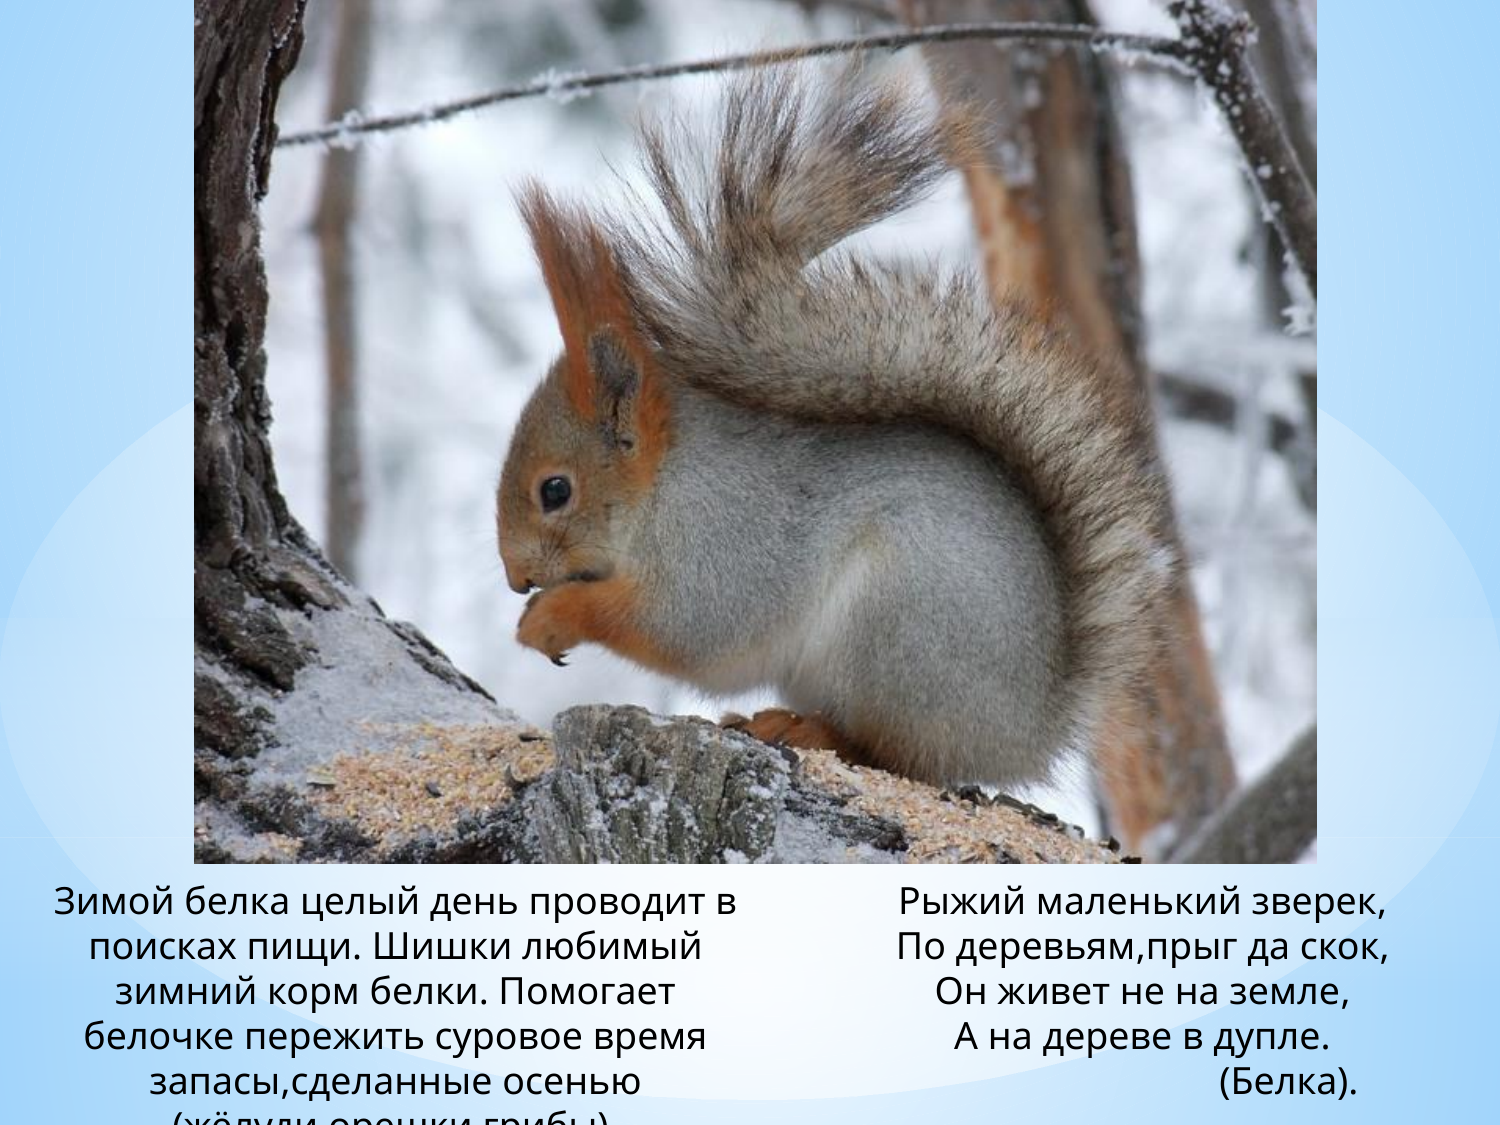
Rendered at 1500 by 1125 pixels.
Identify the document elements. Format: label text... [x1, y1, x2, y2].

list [194, 0, 1318, 864]
text_box Зимой белка целый день проводит в поисках пищи. Шишки любимый зимний корм белки. Помогает белочке пережить суровое время запасы,сделанные осенью (жёлуди,орешки,грибы). [29, 869, 762, 1125]
text_box Рыжий маленький зверек, По деревьям,прыг да скок, Он живет не на земле, А на дереве в дупле. (Белка). [868, 869, 1418, 1110]
